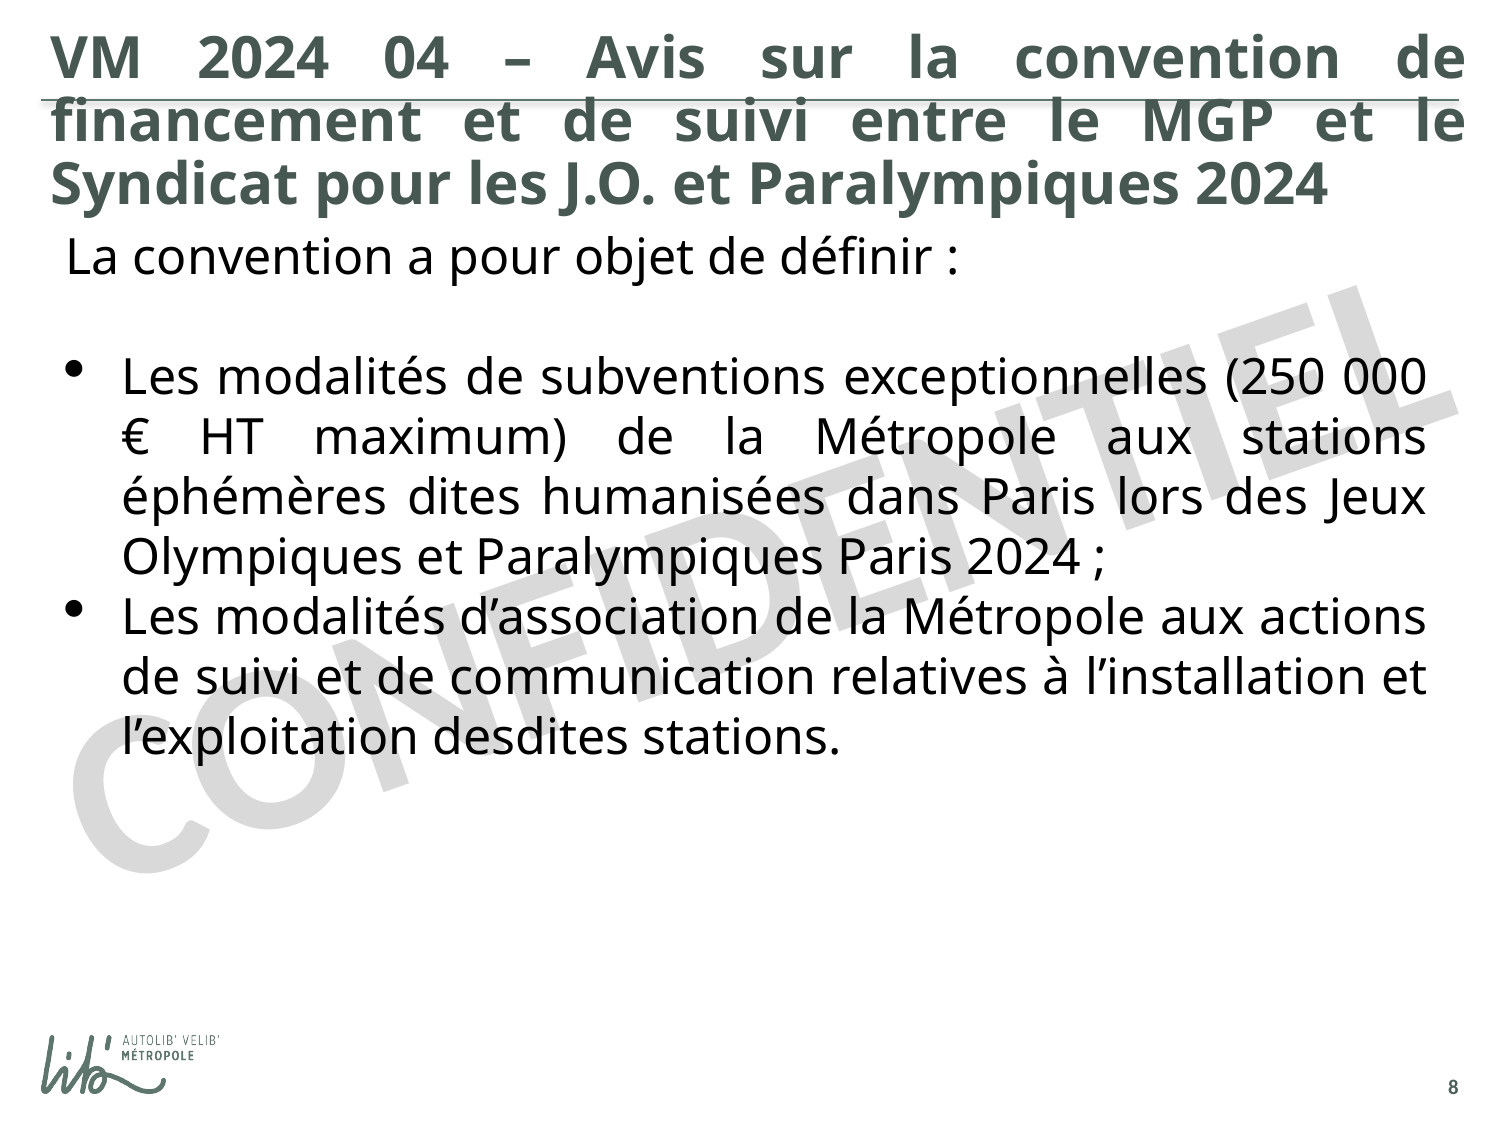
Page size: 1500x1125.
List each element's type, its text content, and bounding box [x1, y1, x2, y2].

text_box La convention a pour objet de définir : Les modalités de subventions exceptionnelles (250 000 € HT maximum) de la Métropole aux stations éphémères dites humanisées dans Paris lors des Jeux Olympiques et Paralympiques Paris 2024 ; Les modalités d’association de la Métropole aux actions de suivi et de communication relatives à l’installation et l’exploitation desdites stations. [50, 216, 1444, 877]
picture [41, 1035, 219, 1094]
title VM 2024 04 – Avis sur la convention de financement et de suivi entre le MGP et le Syndicat pour les J.O. et Paralympiques 2024 [50, 29, 1468, 217]
